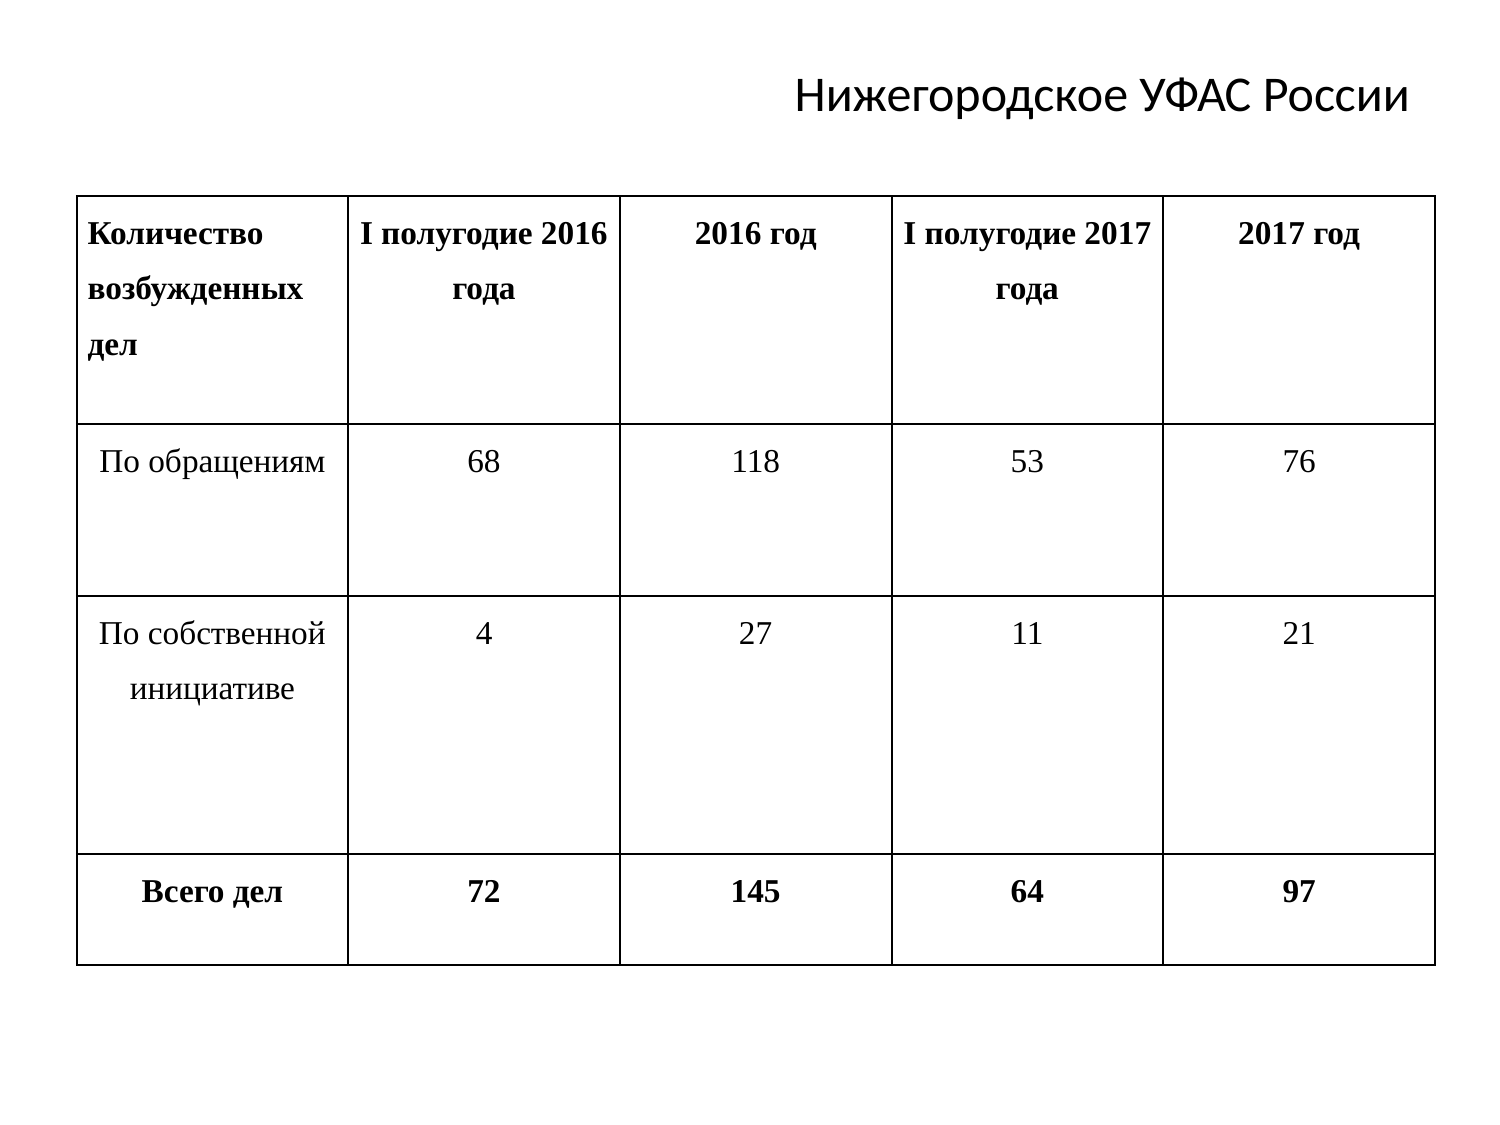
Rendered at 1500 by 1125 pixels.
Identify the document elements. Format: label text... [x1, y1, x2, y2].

title Нижегородское УФАС России [75, 45, 1425, 138]
table_cell 11 [893, 597, 1162, 853]
table_cell 97 [1164, 855, 1434, 964]
table_cell 145 [621, 855, 891, 964]
table_header Количество возбужденных дел [78, 197, 347, 423]
table_cell По обращениям [78, 425, 347, 595]
table_cell 76 [1164, 425, 1434, 595]
table_cell 21 [1164, 597, 1434, 853]
table_header I полугодие 2017 года [893, 197, 1162, 423]
table_header 2017 год [1164, 197, 1434, 423]
table_cell 118 [621, 425, 891, 595]
table_cell По собственной инициативе [78, 597, 347, 853]
table_header 2016 год [621, 197, 891, 423]
table_cell 72 [349, 855, 619, 964]
table_cell 64 [893, 855, 1162, 964]
table_cell Всего дел [78, 855, 347, 964]
table_cell 4 [349, 597, 619, 853]
table_cell 68 [349, 425, 619, 595]
table_cell 27 [621, 597, 891, 853]
table_cell 53 [893, 425, 1162, 595]
table_header I полугодие 2016 года [349, 197, 619, 423]
